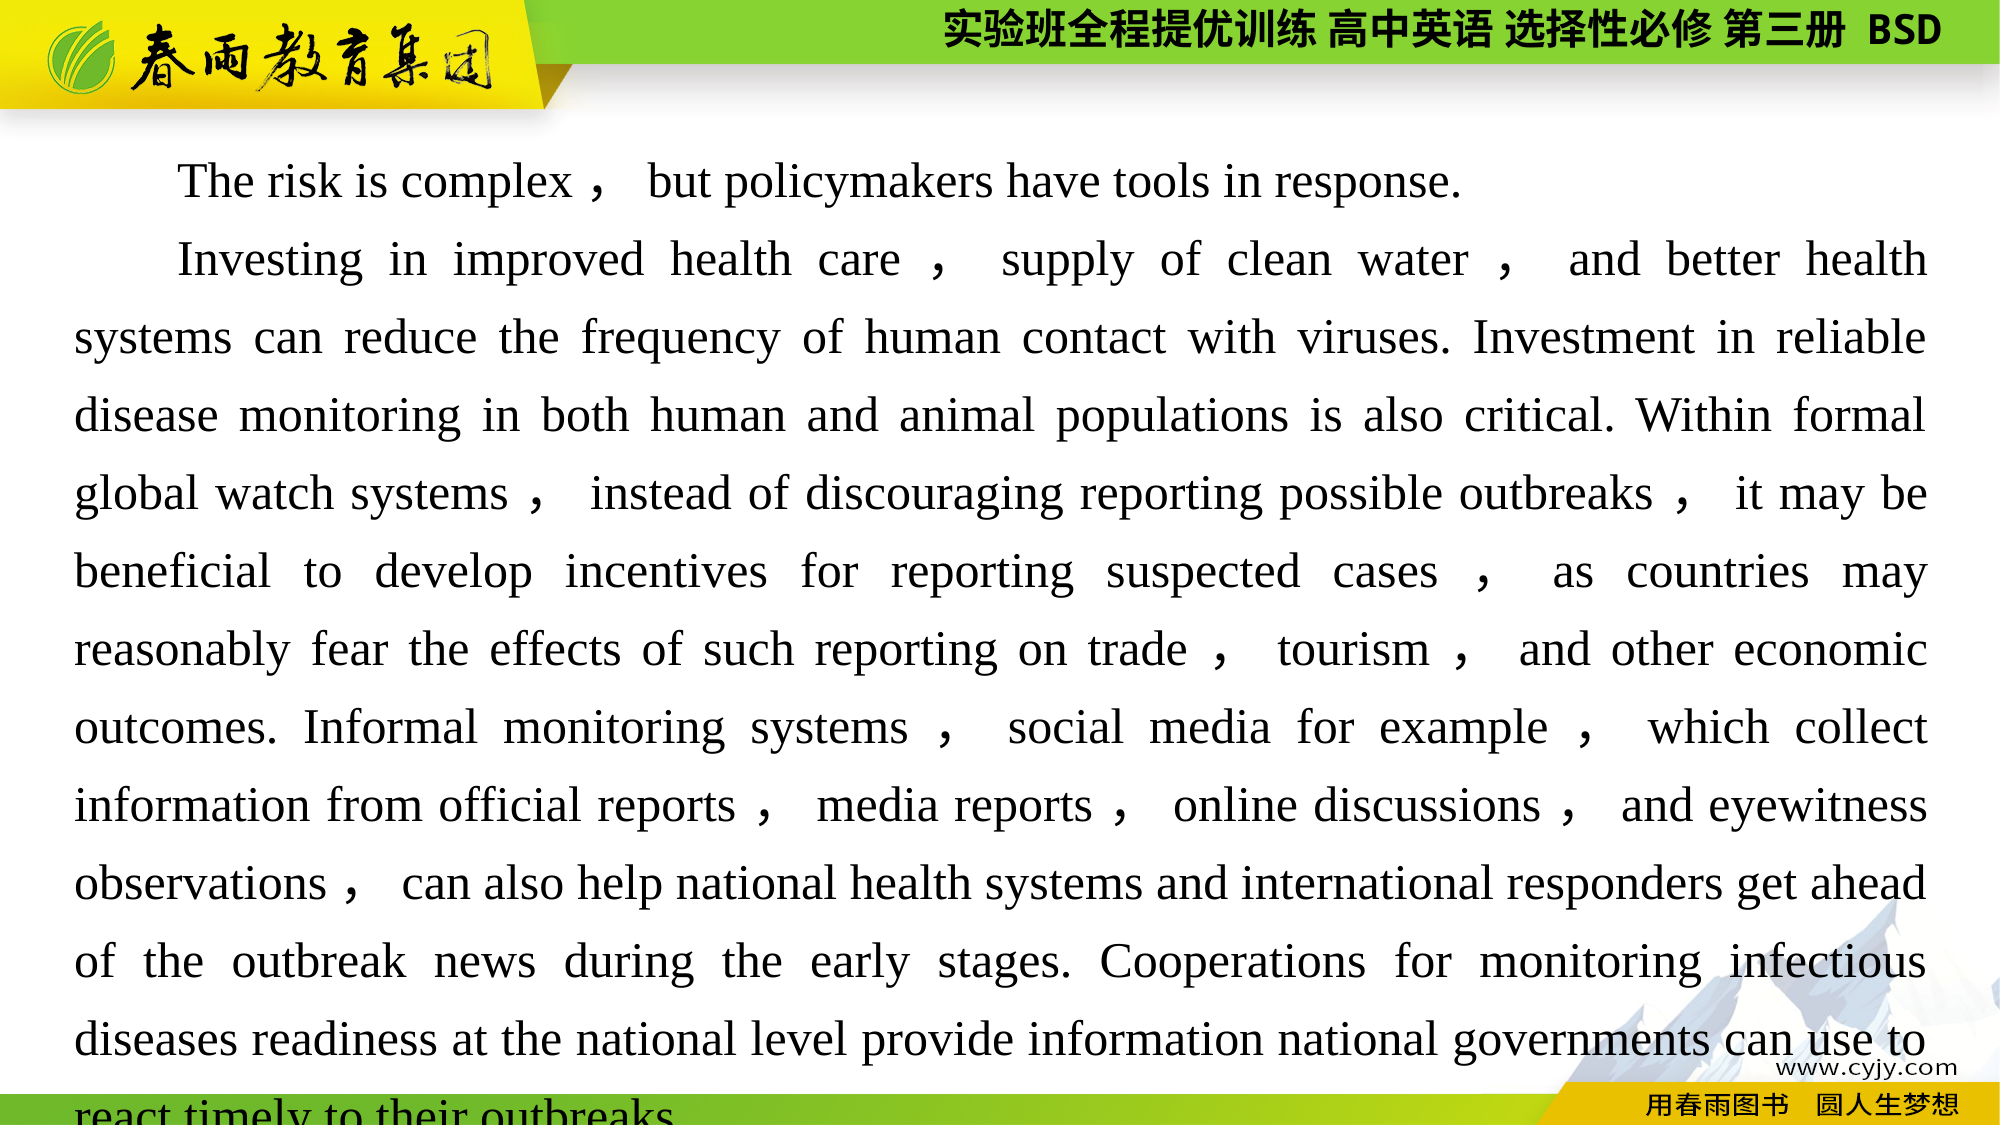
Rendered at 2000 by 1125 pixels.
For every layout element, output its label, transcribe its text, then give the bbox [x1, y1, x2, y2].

picture [0, 0, 2000, 1125]
list The risk is complex，but policymakers have tools in response. Investing in improved health care，supply of clean water，and better health systems can reduce the frequency of human contact with viruses. Investment in reliable disease monitoring in both human and animal populations is also critical. Within formal global watch systems，instead of discouraging reporting possible outbreaks，it may be beneficial to develop incentives for reporting suspected cases，as countries may reasonably fear the effects of such reporting on trade，tourism，and other economic outcomes. Informal monitoring systems，social media for example，which collect information from official reports，media reports，online discussions，and eyewitness observations，can also help national health systems and international responders get ahead of the outbreak news during the early stages. Cooperations for monitoring infectious diseases readiness at the national level provide information national governments can use to react timely to their outbreaks. [59, 122, 1944, 1075]
